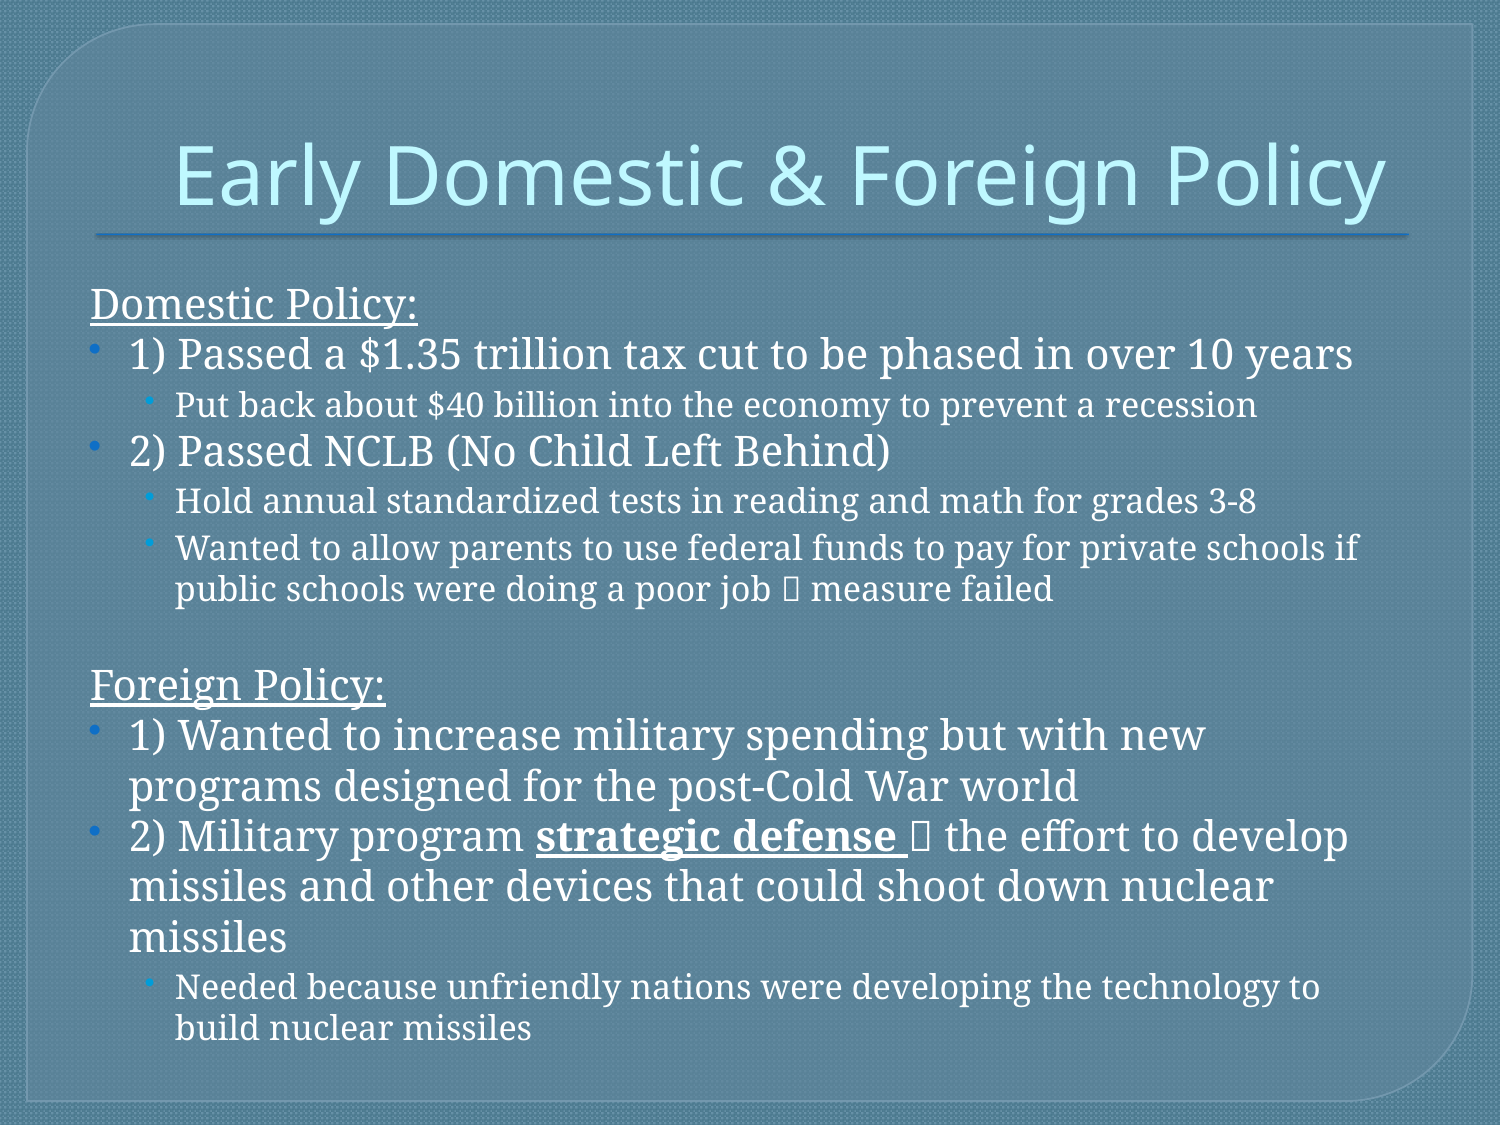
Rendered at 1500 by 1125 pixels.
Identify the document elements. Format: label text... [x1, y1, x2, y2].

title Early Domestic & Foreign Policy [75, 41, 1425, 230]
list Domestic Policy: 1) Passed a $1.35 trillion tax cut to be phased in over 10 years Put back about $40 billion into the economy to prevent a recession 2) Passed NCLB (No Child Left Behind) Hold annual standardized tests in reading and math for grades 3-8 Wanted to allow parents to use federal funds to pay for private schools if public schools were doing a poor job  measure failed Foreign Policy: 1) Wanted to increase military spending but with new programs designed for the post-Cold War world 2) Military program strategic defense  the effort to develop missiles and other devices that could shoot down nuclear missiles Needed because unfriendly nations were developing the technology to build nuclear missiles [75, 270, 1425, 1063]
